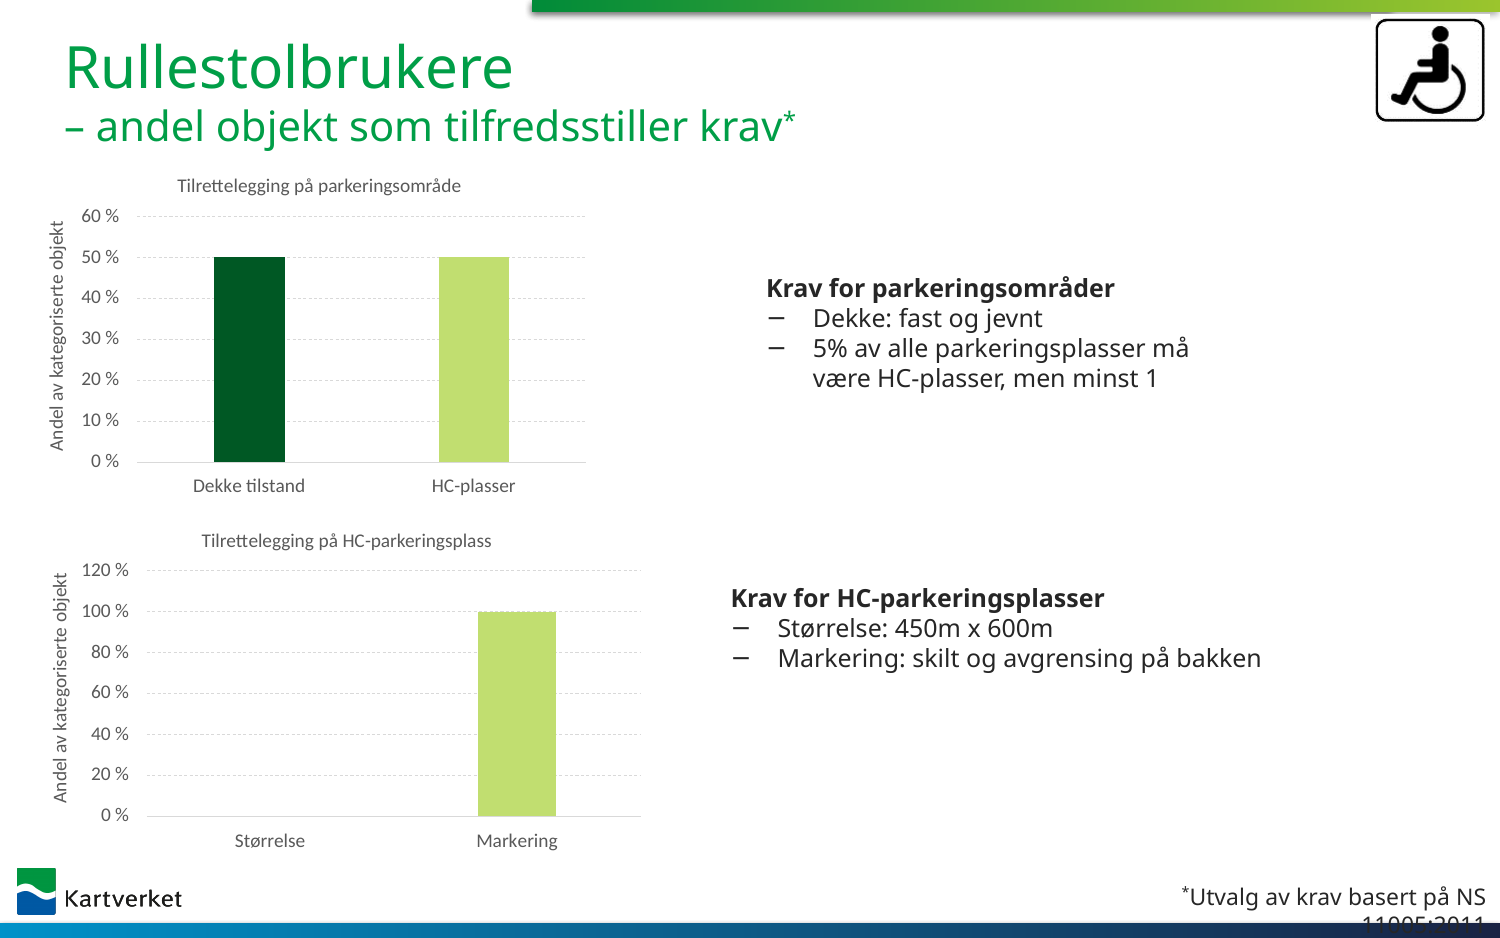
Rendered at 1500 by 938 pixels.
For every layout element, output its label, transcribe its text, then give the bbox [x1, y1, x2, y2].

text_box *Utvalg av krav basert på NS 11005:2011 [1068, 873, 1500, 938]
picture [41, 520, 652, 859]
text_box Krav for HC-parkeringsplasser Størrelse: 450m x 600m Markering: skilt og avgrensing på bakken [715, 574, 1278, 680]
text_box Rullestolbrukere – andel objekt som tilfredsstiller krav* [49, 23, 1431, 158]
picture [41, 166, 598, 505]
text_box Krav for parkeringsområder Dekke: fast og jevnt 5% av alle parkeringsplasser må være HC-plasser, men minst 1 [751, 264, 1232, 400]
picture [1371, 13, 1491, 127]
